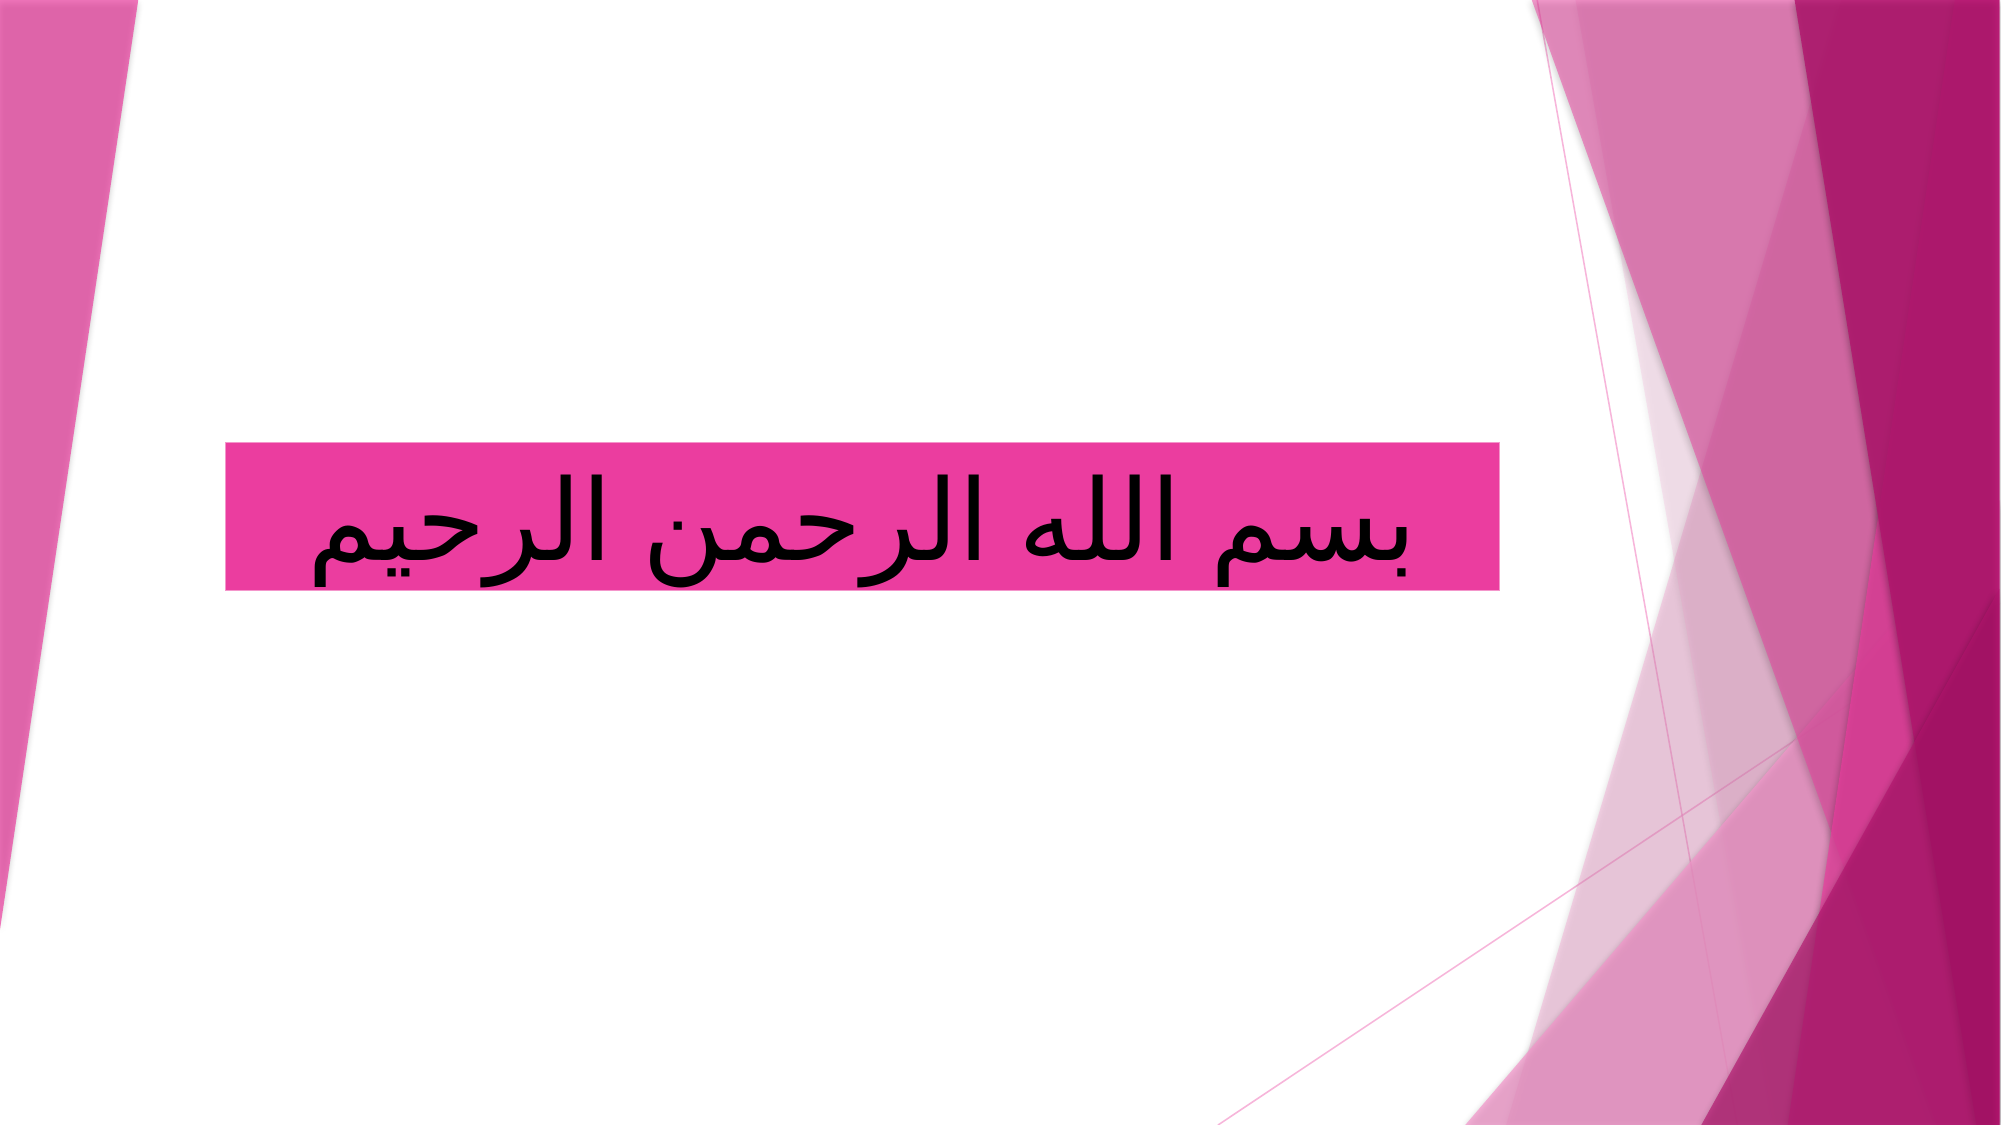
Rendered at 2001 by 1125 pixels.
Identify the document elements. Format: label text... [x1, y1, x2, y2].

title بسم الله الرحمن الرحیم [225, 442, 1500, 591]
